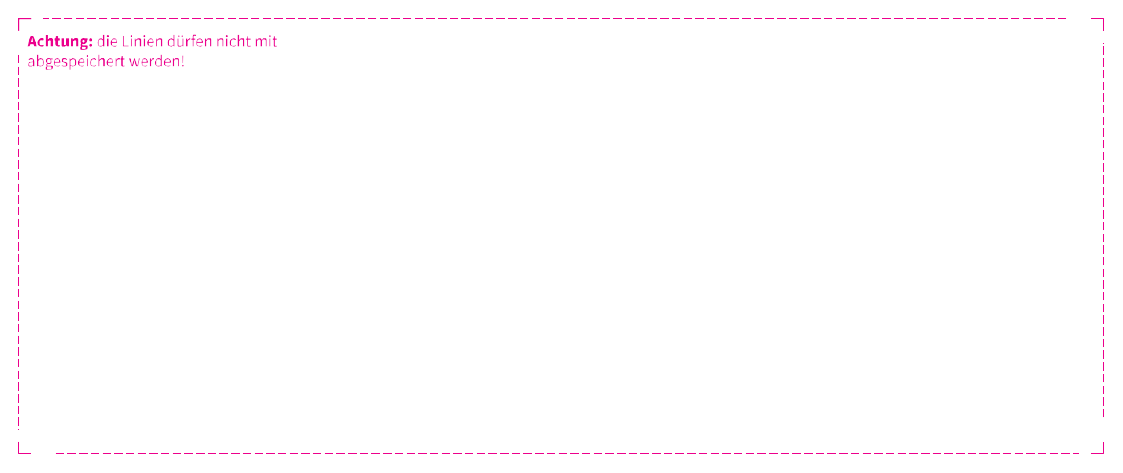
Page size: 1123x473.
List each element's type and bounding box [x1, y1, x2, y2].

picture [17, 17, 277, 70]
text_box [18, 441, 32, 454]
text_box [1090, 18, 1104, 31]
text_box [1090, 441, 1104, 454]
